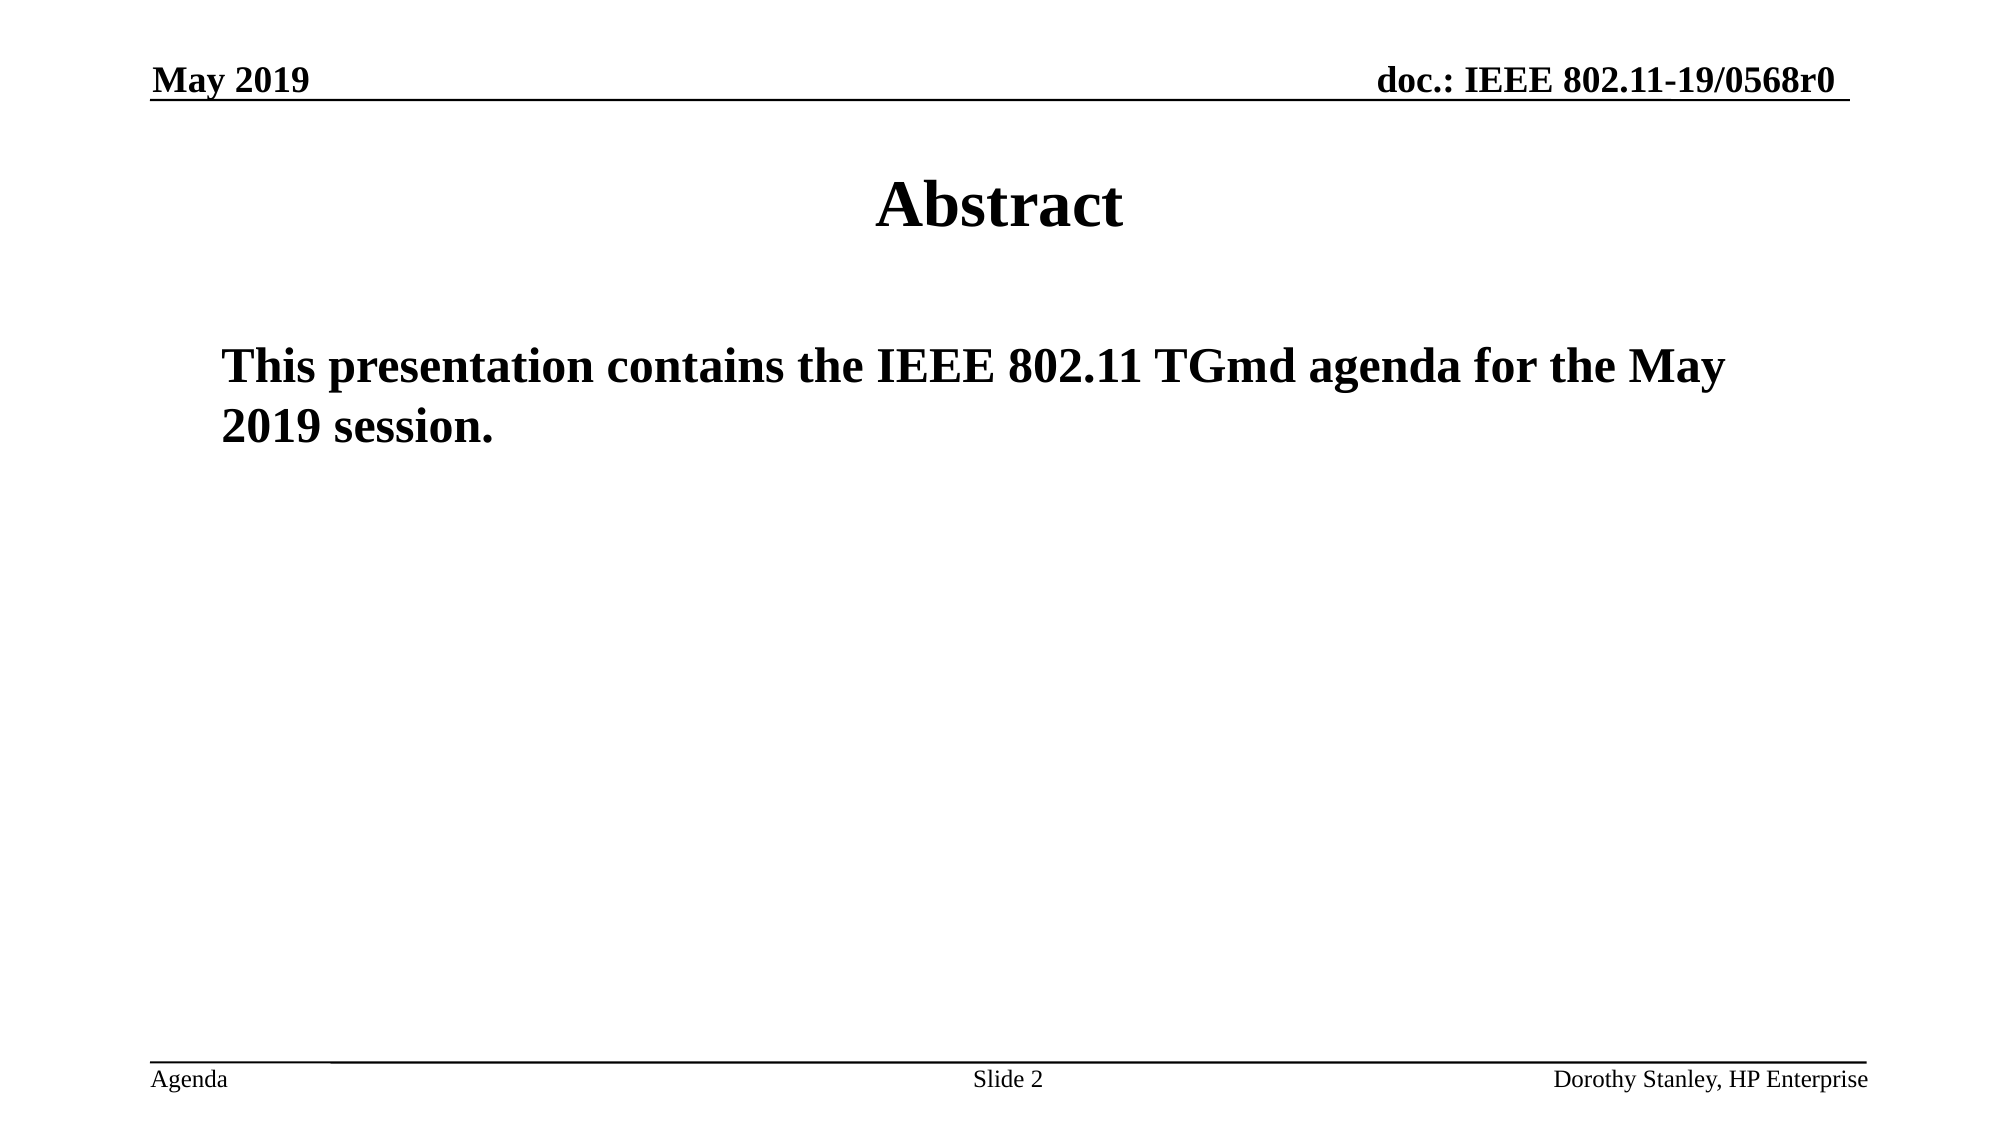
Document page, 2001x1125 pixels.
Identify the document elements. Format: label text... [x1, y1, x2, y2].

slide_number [152, 54, 567, 100]
title Abstract [150, 112, 1850, 288]
list This presentation contains the IEEE 802.11 TGmd agenda for the May 2019 session. [150, 324, 1850, 1000]
slide_number Slide 2 [972, 1062, 1044, 1093]
footer Dorothy Stanley, HP Enterprise [1549, 1062, 1869, 1093]
